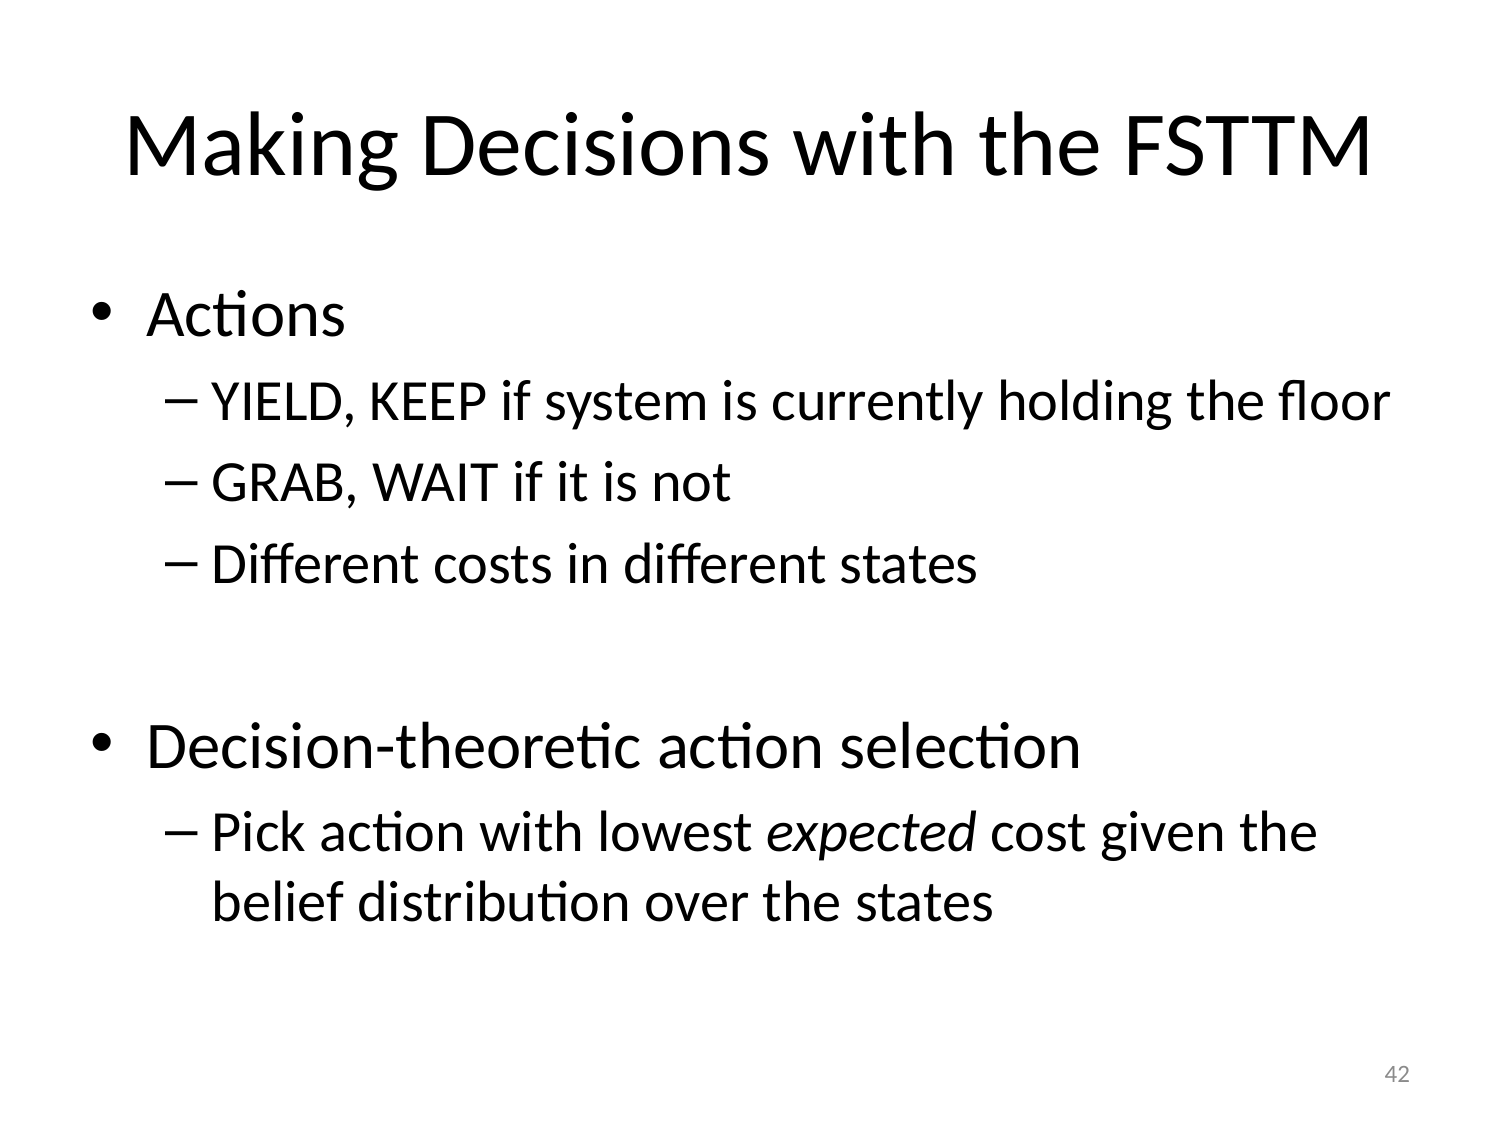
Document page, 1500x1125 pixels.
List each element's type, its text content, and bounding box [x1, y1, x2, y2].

title Making Decisions with the FSTTM [75, 45, 1425, 233]
slide_number 42 [1074, 1042, 1425, 1103]
list Actions YIELD, KEEP if system is currently holding the floor GRAB, WAIT if it is not Different costs in different states Decision-theoretic action selection Pick action with lowest expected cost given the belief distribution over the states [75, 262, 1425, 1005]
